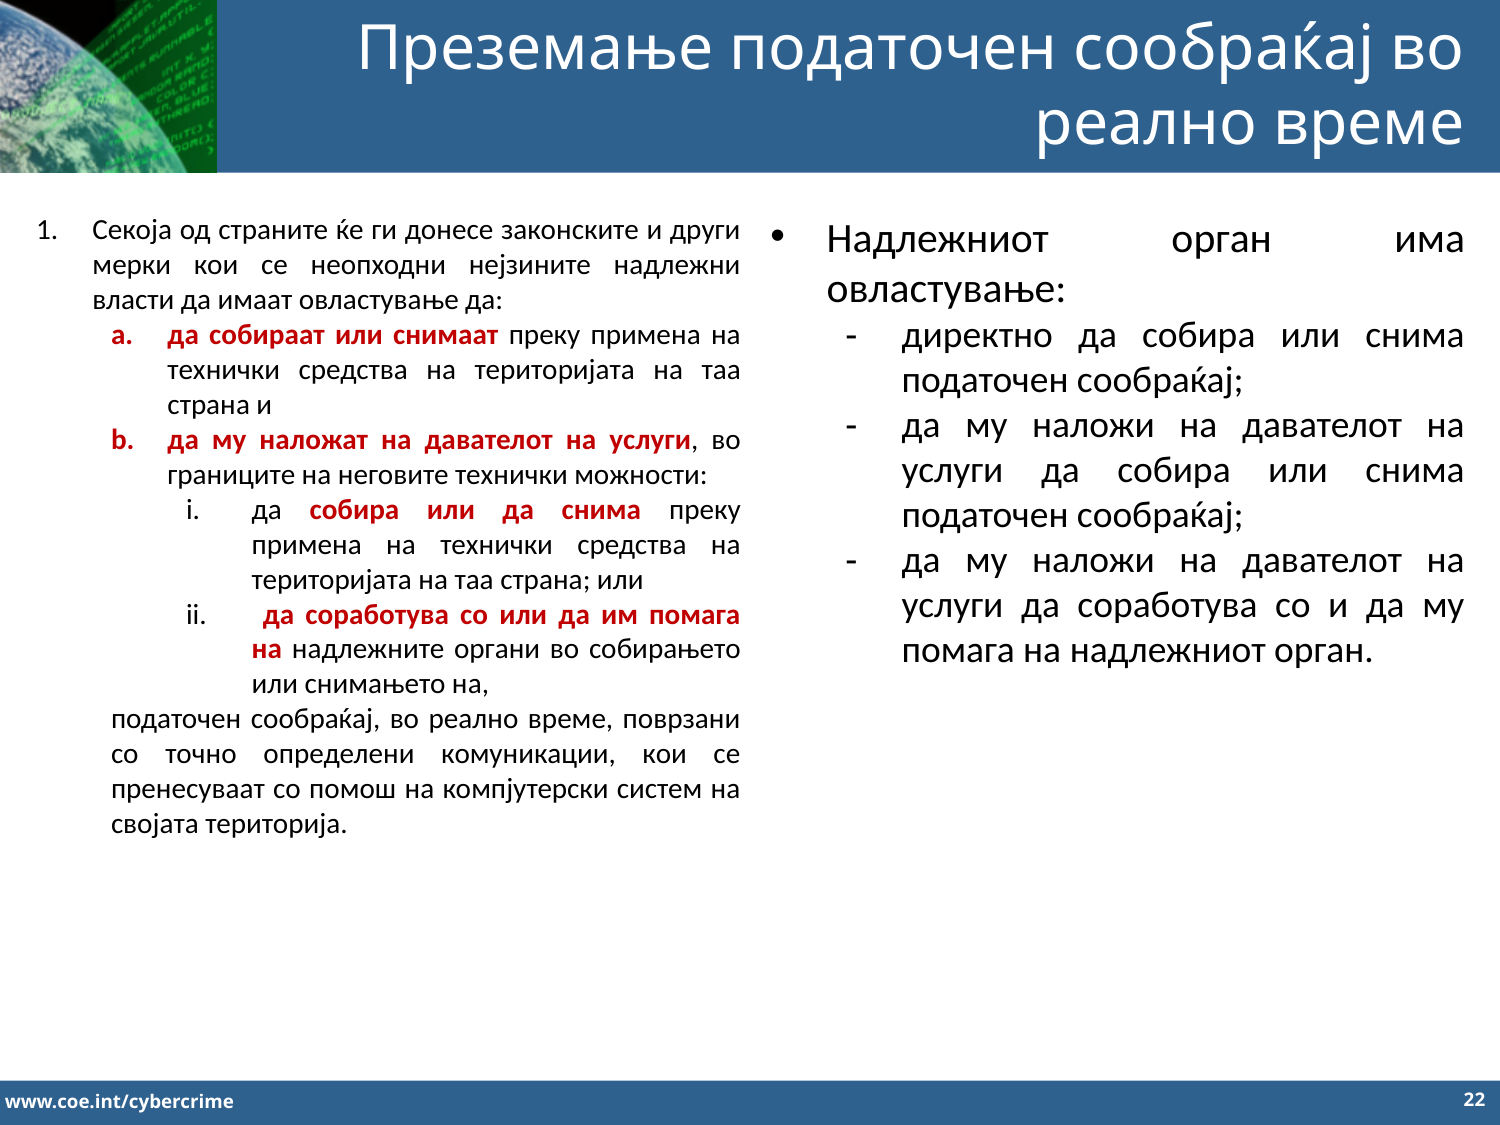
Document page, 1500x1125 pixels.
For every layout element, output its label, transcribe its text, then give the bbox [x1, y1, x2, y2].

text_box Секоја од страните ќе ги донесе законските и други мерки кои се неопходни нејзините надлежни власти да имаат овластување да: да собираат или снимаат преку примена на технички средства на територијата на таа страна и да му наложат на давателот на услуги, во границите на неговите технички можности: да собира или да снима преку примена на технички средства на територијата на таа страна; или да соработува со или да им помага на надлежните органи во собирањето или снимањето на, податочен сообраќај, во реално време, поврзани со точно определени комуникации, кои се пренесуваат со помош на компјутерски систем на својата територија. [21, 202, 756, 847]
picture [0, 0, 217, 173]
text_box Преземање податочен сообраќај во реално време [227, 0, 1480, 165]
text_box Надлежниот орган има овластување: директно да собира или снима податочен сообраќај; да му наложи на давателот на услуги да собира или снима податочен сообраќај; да му наложи на давателот на услуги да соработува со и да му помага на надлежниот орган. [755, 202, 1480, 678]
